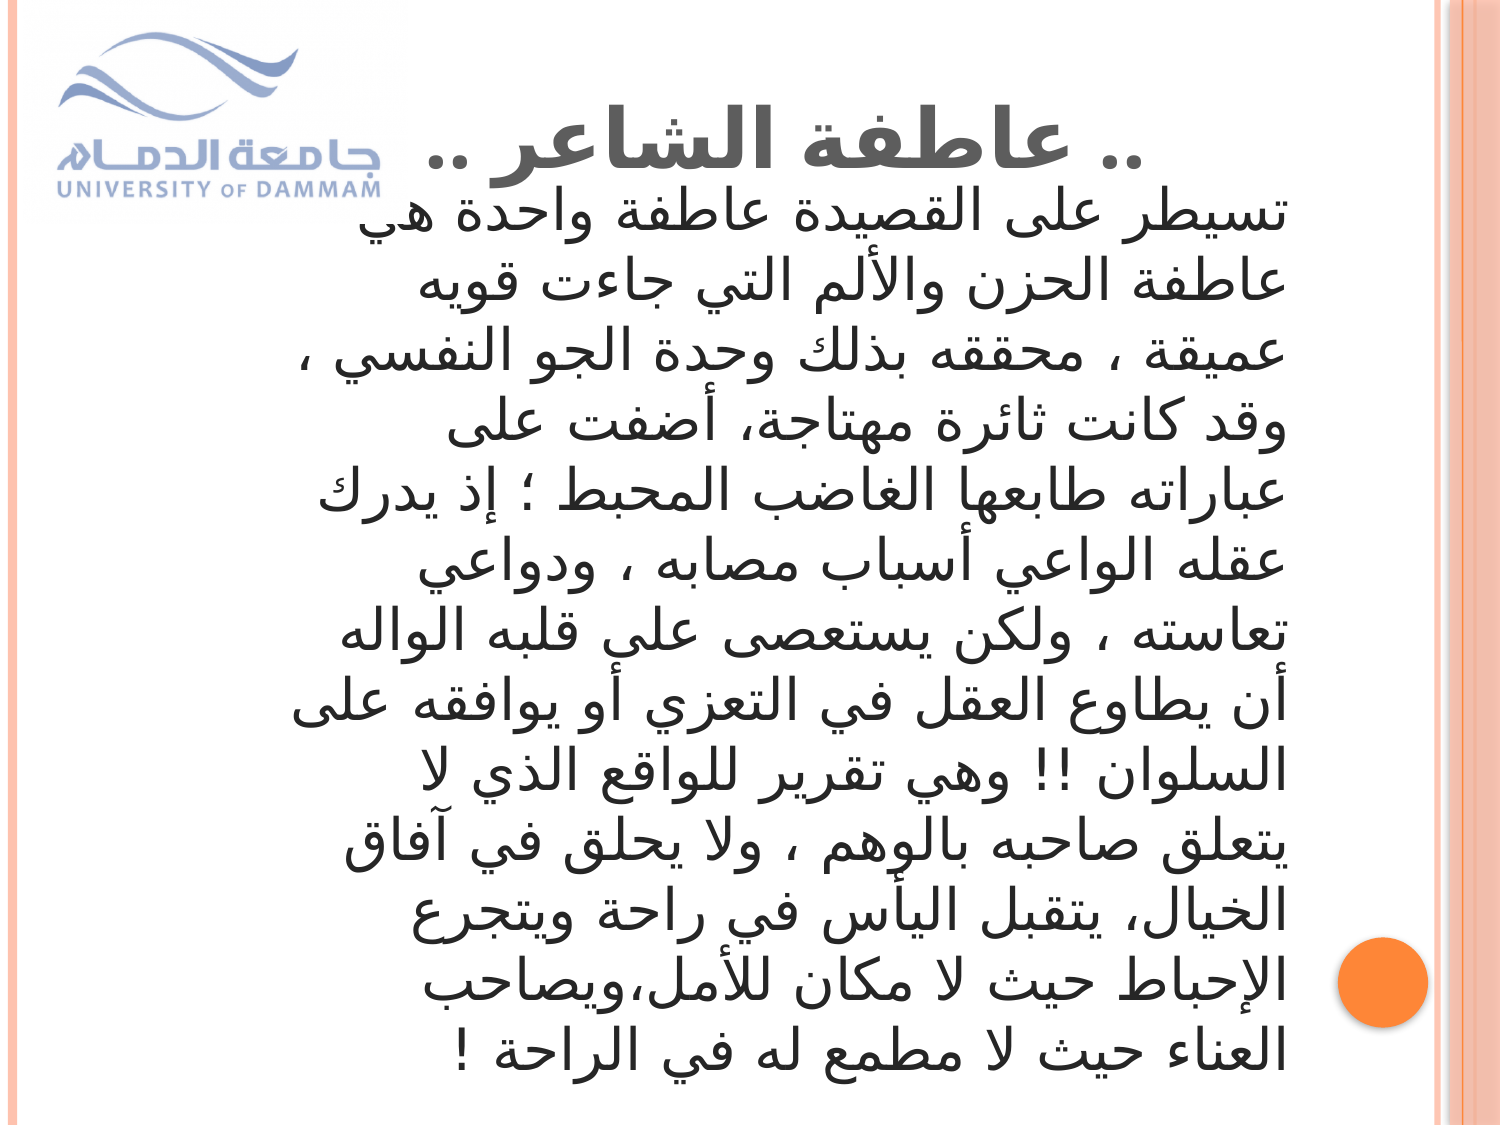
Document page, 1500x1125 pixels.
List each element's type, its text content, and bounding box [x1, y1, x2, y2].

picture [23, 0, 408, 225]
text_box تسيطر على القصيدة عاطفة واحدة هي عاطفة الحزن والألم التي جاءت قويه عميقة ، محققه بذلك وحدة الجو النفسي ، وقد كانت ثائرة مهتاجة، أضفت على عباراته طابعها الغاضب المحبط ؛ إذ يدرك عقله الواعي أسباب مصابه ، ودواعي تعاسته ، ولكن يستعصى على قلبه الواله أن يطاوع العقل في التعزي أو يوافقه على السلوان !! وهي تقرير للواقع الذي لا يتعلق صاحبه بالوهم ، ولا يحلق في آفاق الخيال، يتقبل اليأس في راحة ويتجرع الإحباط حيث لا مكان للأمل،ويصاحب العناء حيث لا مطمع له في الراحة ! [263, 324, 1307, 931]
text_box .. عاطفة الشاعر .. [413, 78, 1282, 193]
